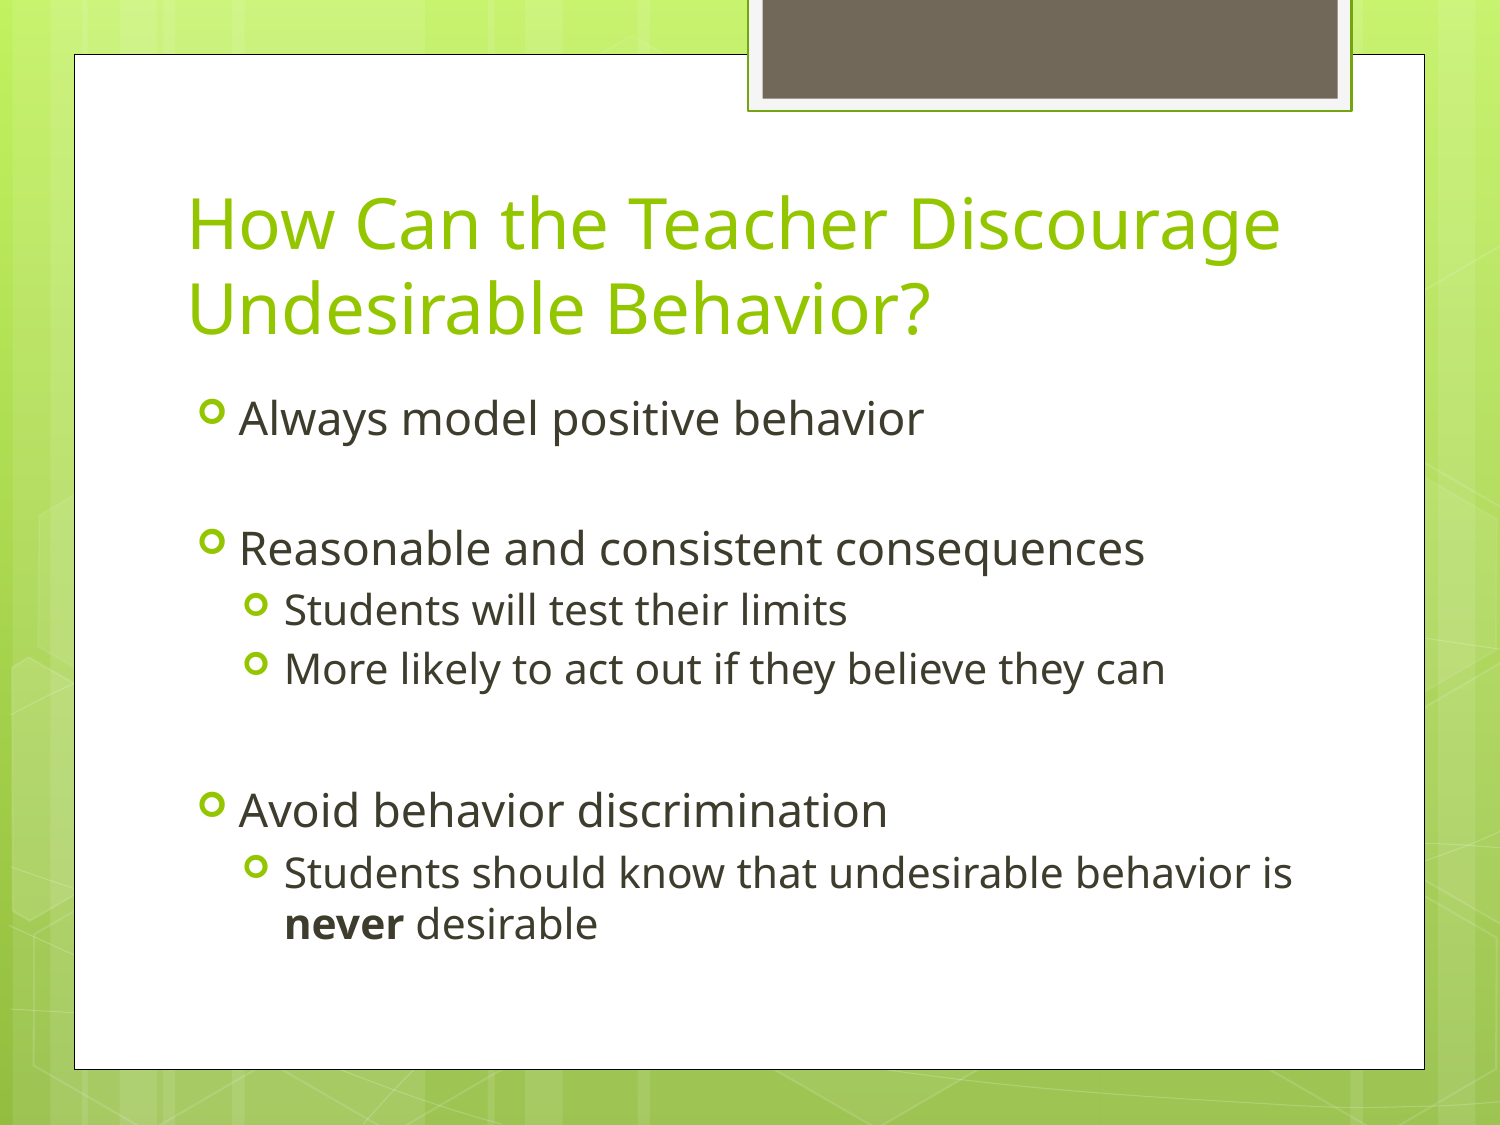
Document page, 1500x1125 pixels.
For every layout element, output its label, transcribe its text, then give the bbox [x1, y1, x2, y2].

title How Can the Teacher Discourage Undesirable Behavior? [171, 168, 1459, 357]
list Always model positive behavior Reasonable and consistent consequences Students will test their limits More likely to act out if they believe they can Avoid behavior discrimination Students should know that undesirable behavior is never desirable [171, 381, 1419, 957]
